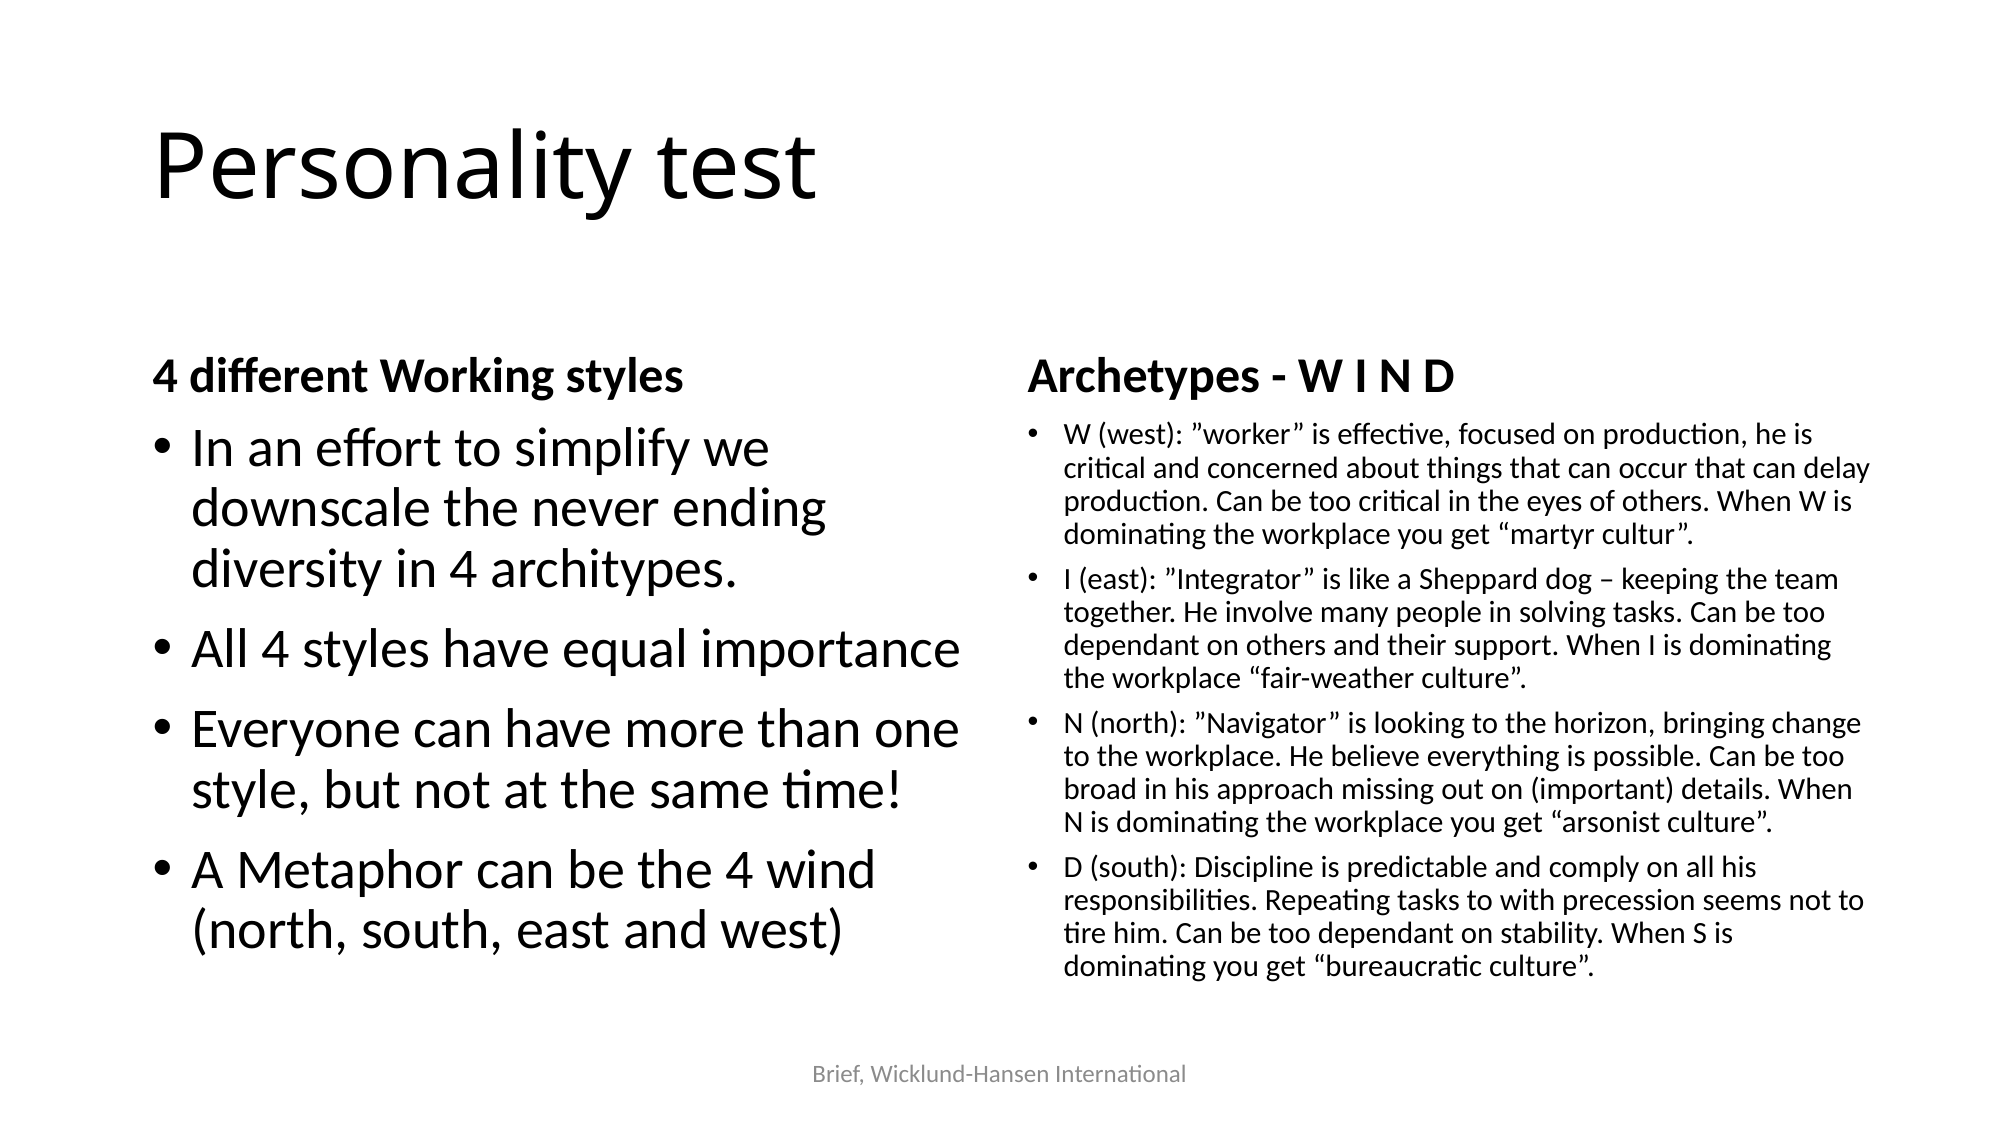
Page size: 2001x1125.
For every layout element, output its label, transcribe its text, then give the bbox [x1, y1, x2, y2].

list Archetypes - W I N D [1012, 275, 1863, 410]
list In an effort to simplify we downscale the never ending diversity in 4 architypes. All 4 styles have equal importance Everyone can have more than one style, but not at the same time! A Metaphor can be the 4 wind (north, south, east and west) [137, 410, 984, 1016]
list W (west): ”worker” is effective, focused on production, he is critical and concerned about things that can occur that can delay production. Can be too critical in the eyes of others. When W is dominating the workplace you get “martyr cultur”. I (east): ”Integrator” is like a Sheppard dog – keeping the team together. He involve many people in solving tasks. Can be too dependant on others and their support. When I is dominating the workplace “fair-weather culture”. N (north): ”Navigator” is looking to the horizon, bringing change to the workplace. He believe everything is possible. Can be too broad in his approach missing out on (important) details. When N is dominating the workplace you get “arsonist culture”. D (south): Discipline is predictable and comply on all his responsibilities. Repeating tasks to with precession seems not to tire him. Can be too dependant on stability. When S is dominating you get “bureaucratic culture”. [1012, 410, 1888, 1016]
footer Brief, Wicklund-Hansen International [662, 1042, 1338, 1103]
title Personality test [137, 59, 1863, 278]
list 4 different Working styles [137, 275, 984, 410]
